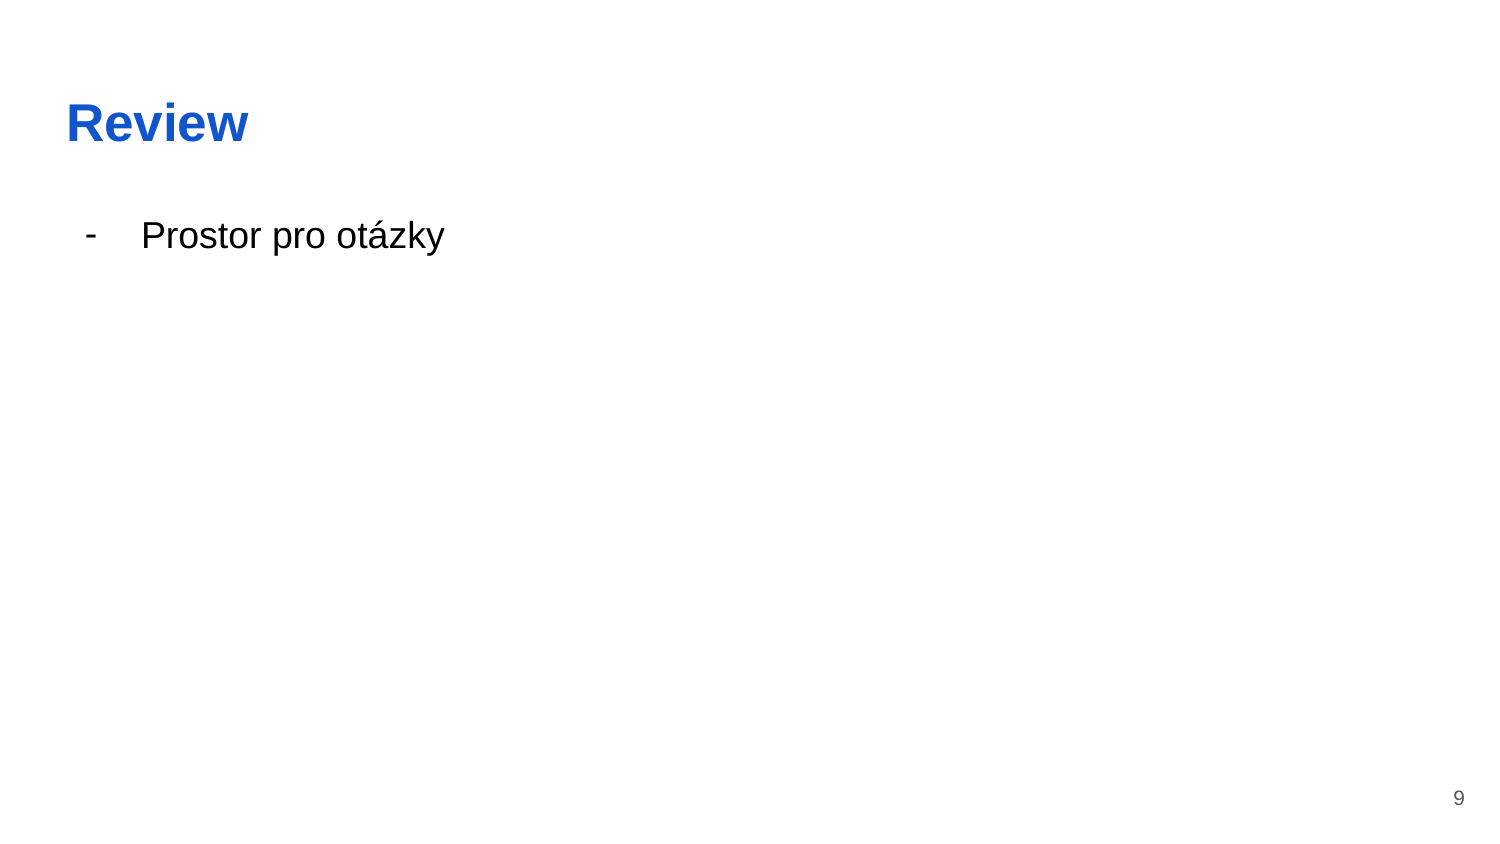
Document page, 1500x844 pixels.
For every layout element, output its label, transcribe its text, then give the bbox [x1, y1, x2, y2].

title Review [51, 72, 1449, 167]
slide_number ‹#› [1389, 764, 1480, 830]
list Prostor pro otázky [51, 189, 754, 750]
